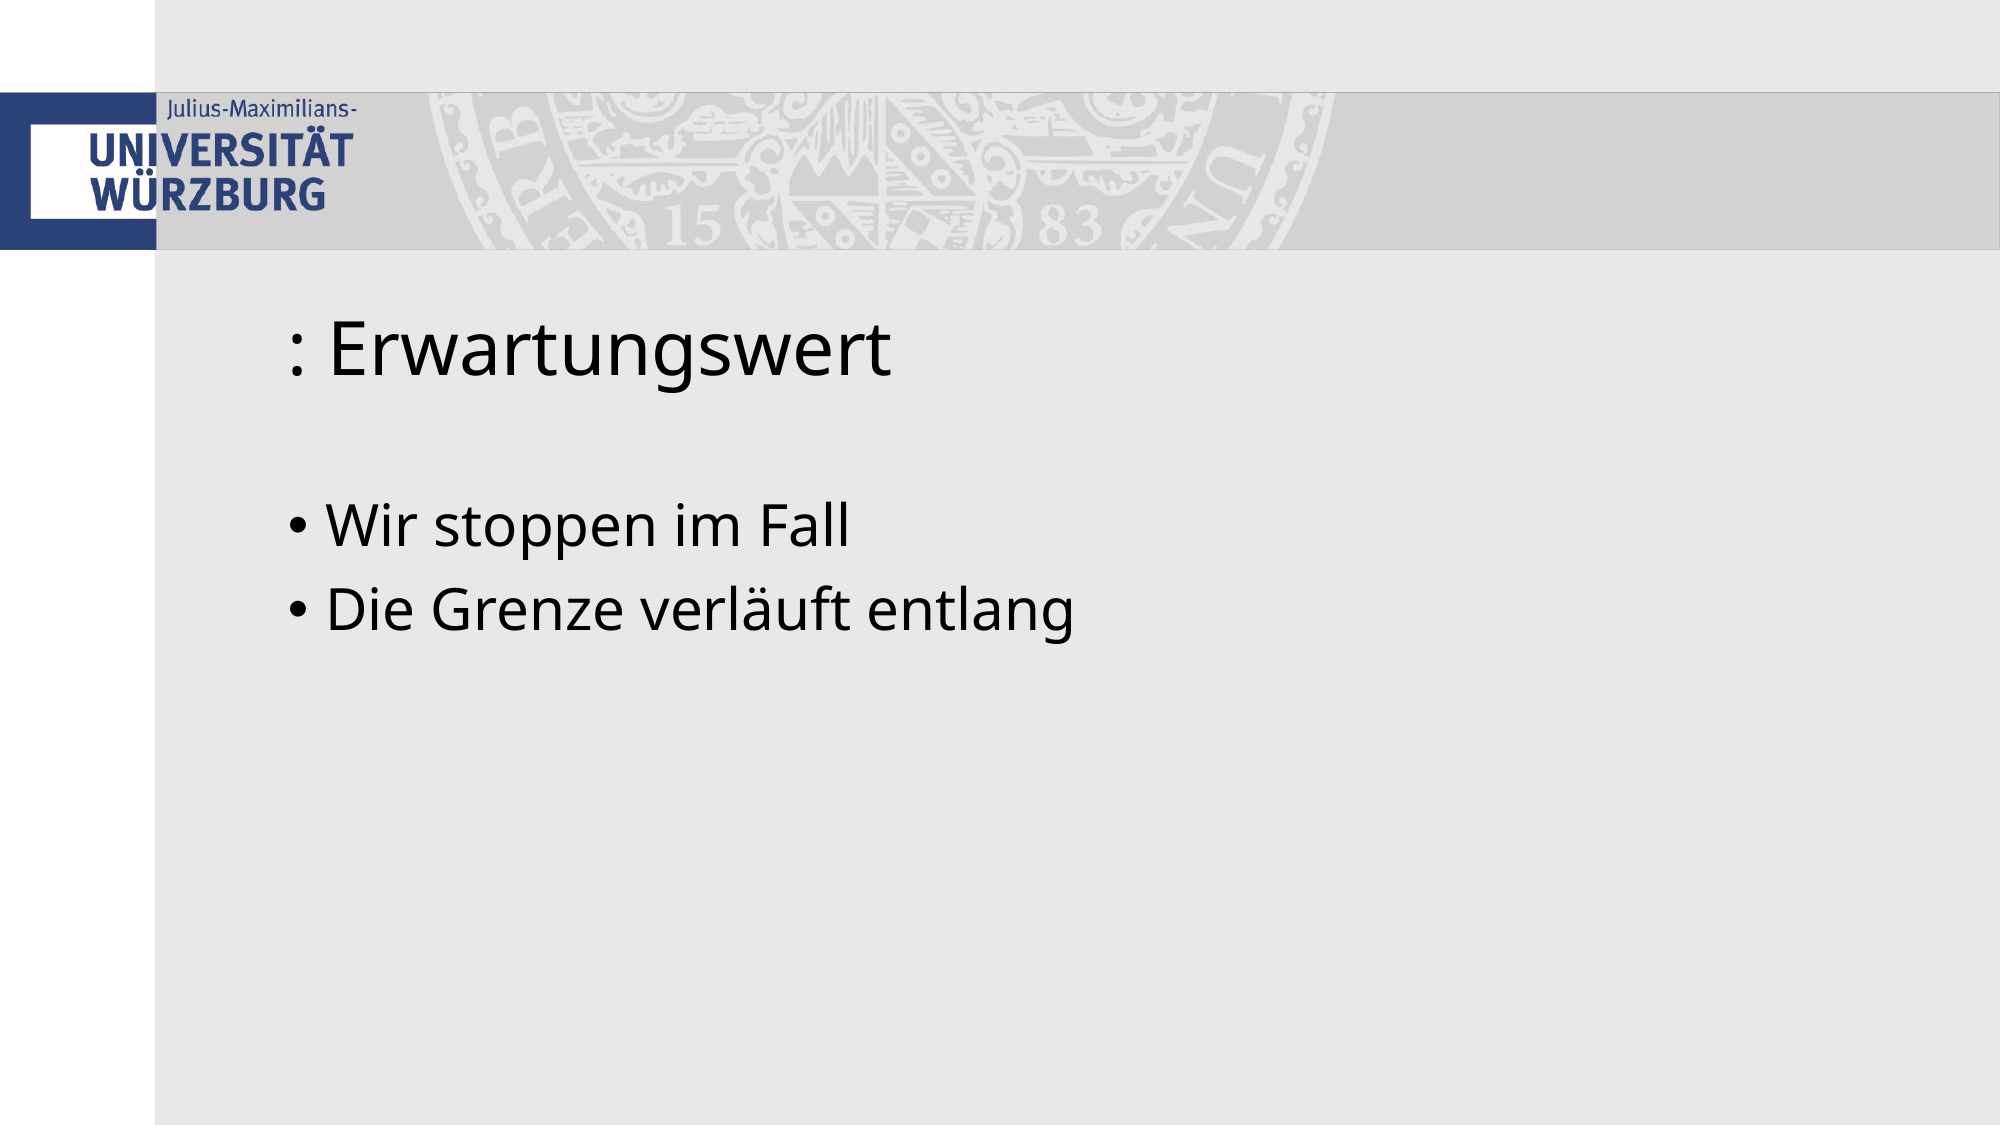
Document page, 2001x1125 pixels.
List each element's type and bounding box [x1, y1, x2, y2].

picture [0, 92, 2000, 250]
